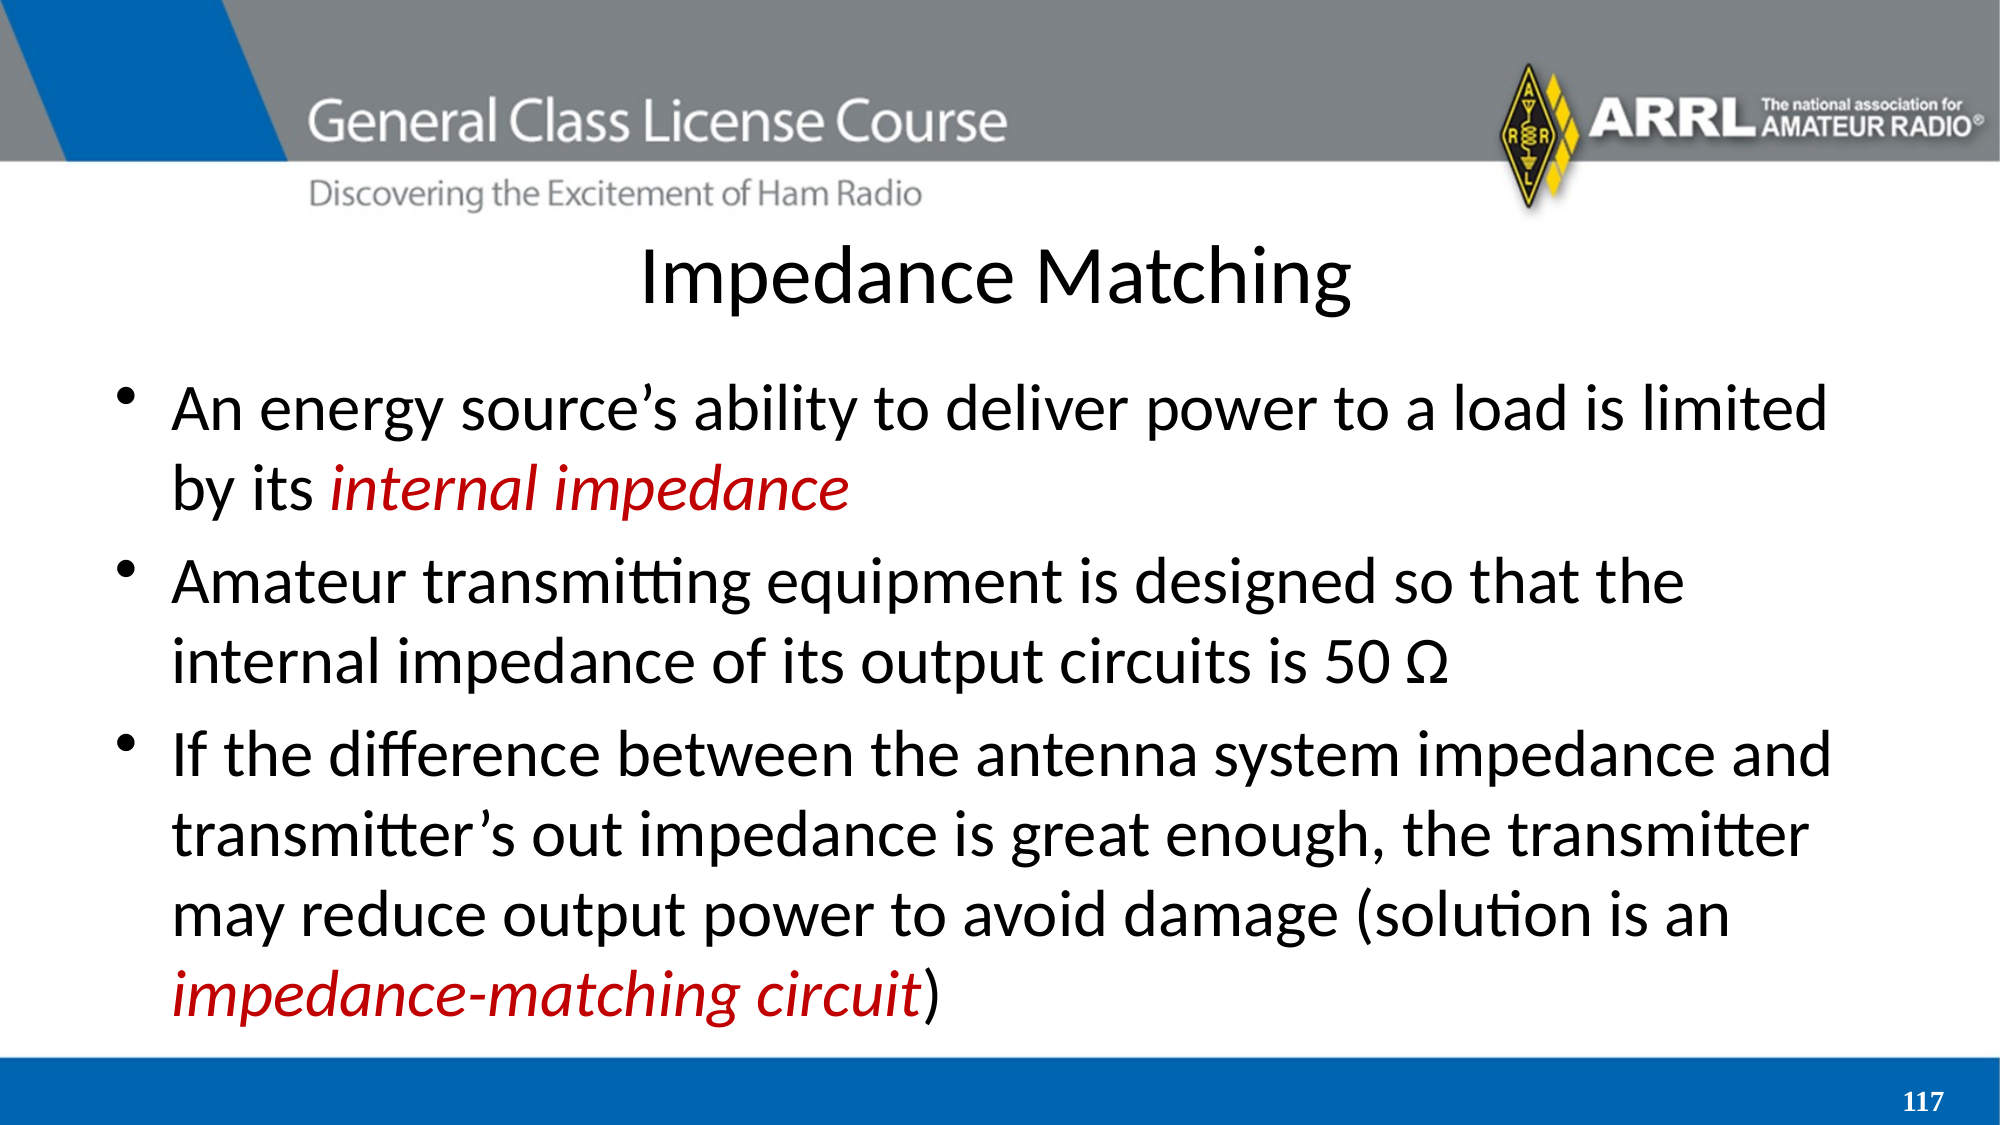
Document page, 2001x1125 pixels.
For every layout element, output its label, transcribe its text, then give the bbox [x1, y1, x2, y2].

picture [0, 0, 2001, 1125]
title Impedance Matching [96, 212, 1897, 356]
list An energy source’s ability to deliver power to a load is limited by its internal impedance Amateur transmitting equipment is designed so that the internal impedance of its output circuits is 50 Ω If the difference between the antenna system impedance and transmitter’s out impedance is great enough, the transmitter may reduce output power to avoid damage (solution is an impedance-matching circuit) [99, 355, 1900, 1025]
